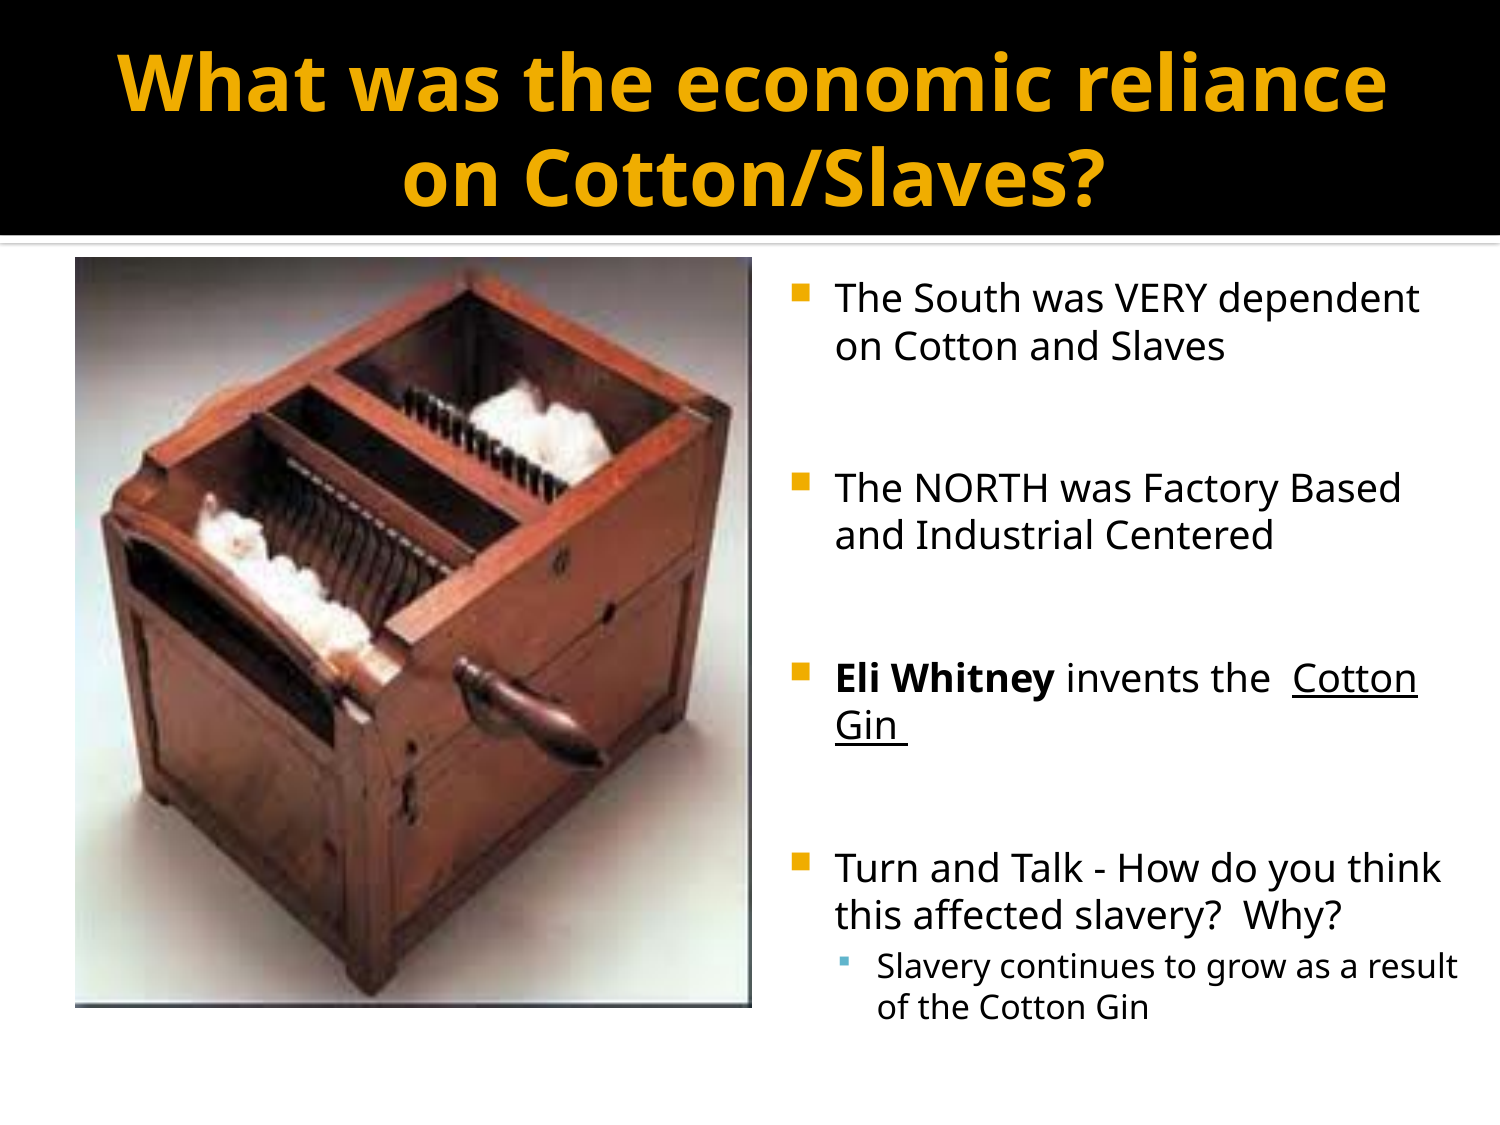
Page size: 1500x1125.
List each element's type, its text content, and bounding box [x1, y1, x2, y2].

list The South was VERY dependent on Cotton and Slaves The NORTH was Factory Based and Industrial Centered Eli Whitney invents the Cotton Gin Turn and Talk - How do you think this affected slavery? Why? Slavery continues to grow as a result of the Cotton Gin [762, 257, 1475, 1050]
title What was the economic reliance on Cotton/Slaves? [75, 24, 1425, 231]
picture [74, 257, 752, 1008]
